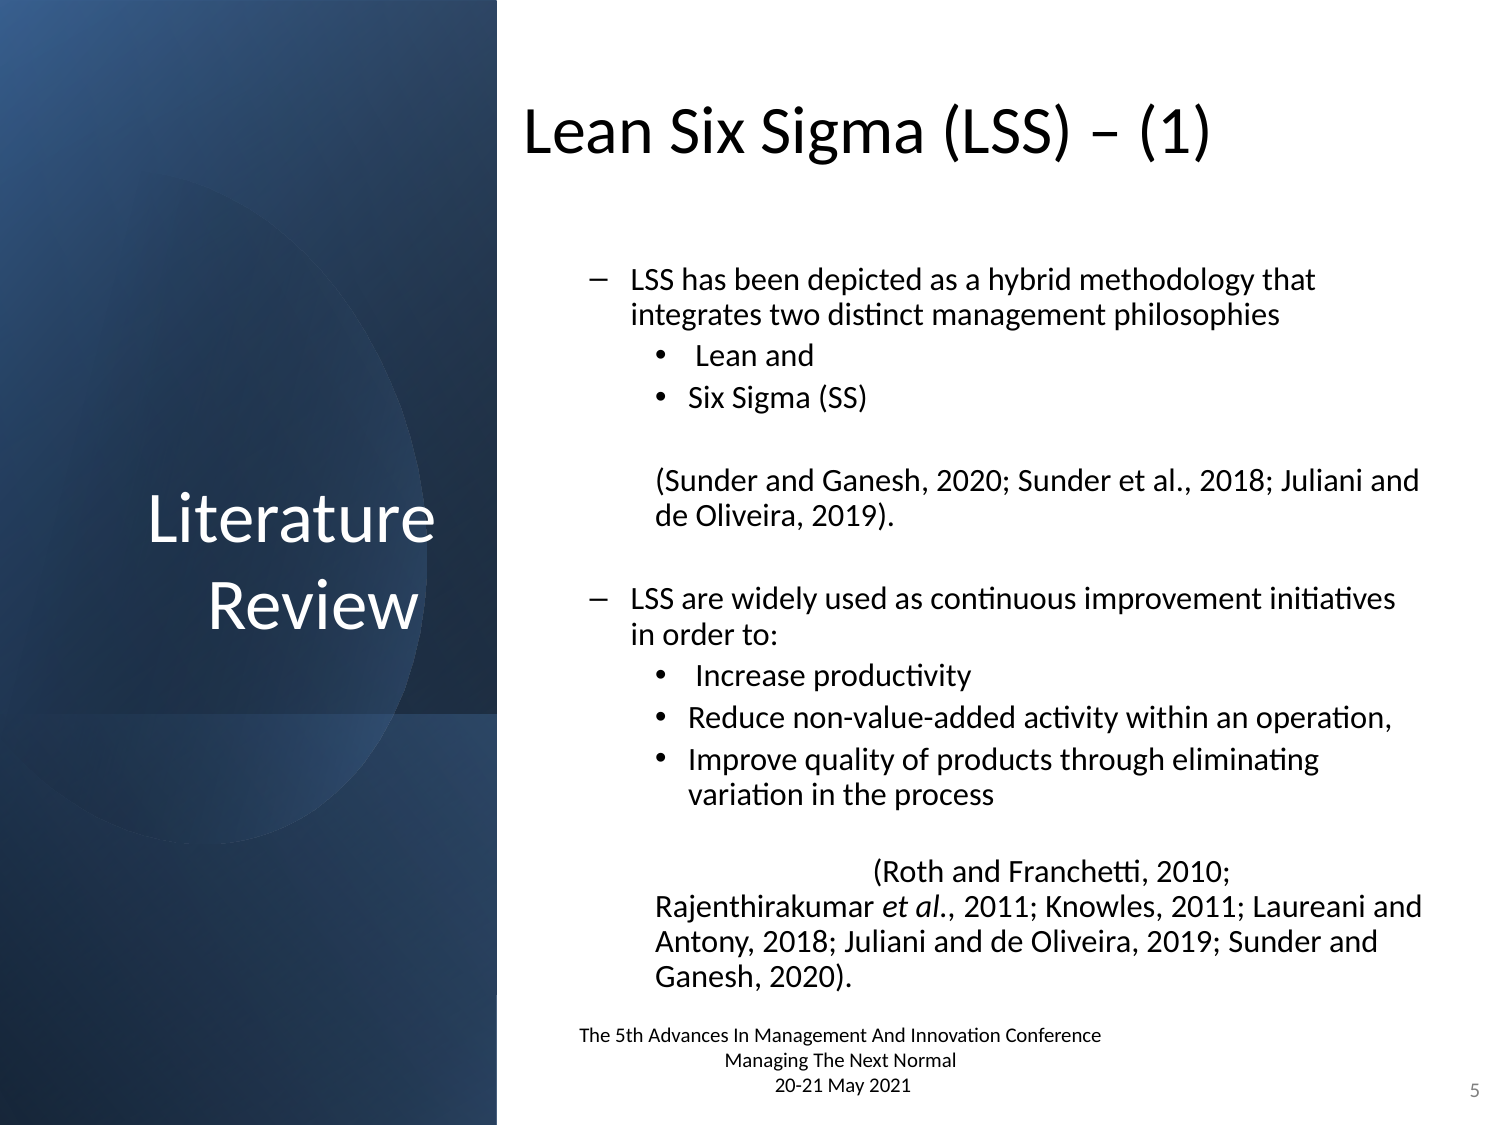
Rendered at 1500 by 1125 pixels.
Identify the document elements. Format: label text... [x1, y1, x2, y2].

text_box [499, 0, 1500, 1125]
list Lean Six Sigma (LSS) – (1) LSS has been depicted as a hybrid methodology that integrates two distinct management philosophies Lean and Six Sigma (SS) (Sunder and Ganesh, 2020; Sunder et al., 2018; Juliani and de Oliveira, 2019). LSS are widely used as continuous improvement initiatives in order to: Increase productivity Reduce non-value-added activity within an operation, Improve quality of products through eliminating variation in the process (Roth and Franchetti, 2010; Rajenthirakumar et al., 2011; Knowles, 2011; Laureani and Antony, 2018; Juliani and de Oliveira, 2019; Sunder and Ganesh, 2020). [508, 26, 1443, 1013]
title Literature Review [57, 96, 452, 652]
text_box The 5th Advances In Management And Innovation Conference Managing The Next Normal 20-21 May 2021 [564, 1013, 1122, 1125]
slide_number 4 [1440, 1058, 1496, 1119]
text_box [0, 0, 499, 1125]
